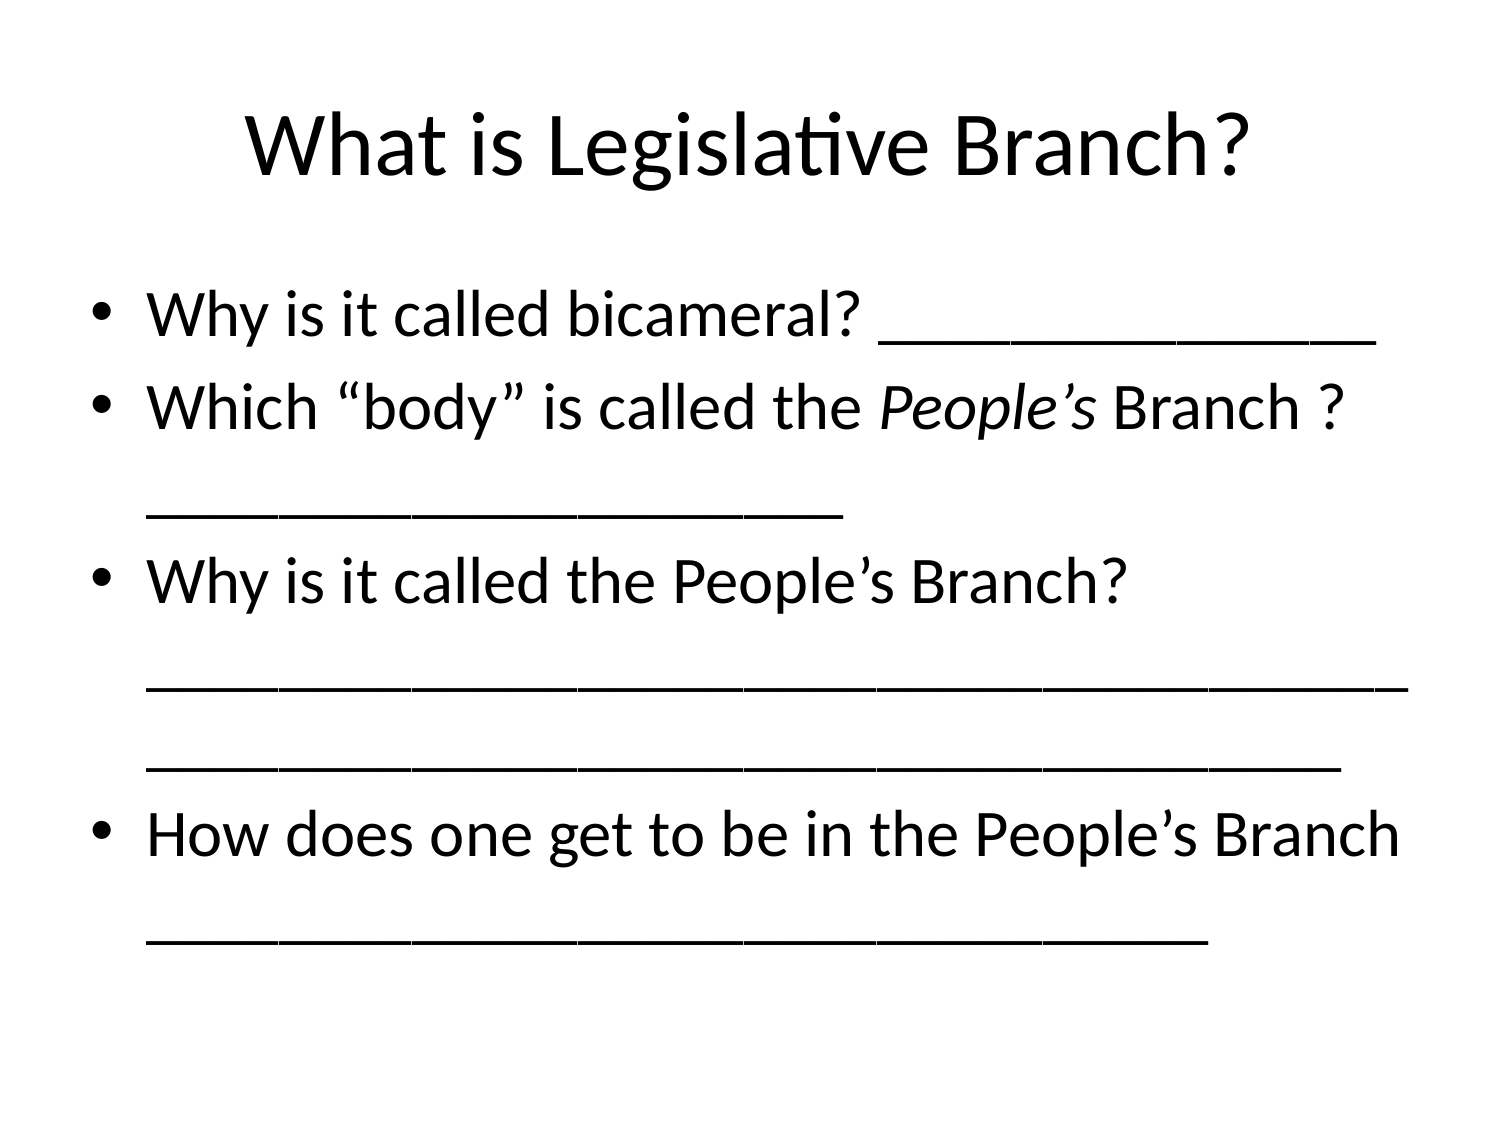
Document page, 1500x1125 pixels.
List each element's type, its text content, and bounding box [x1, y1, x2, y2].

list Why is it called bicameral? _______________ Which “body” is called the People’s Branch ?_____________________ Why is it called the People’s Branch? __________________________________________________________________________ How does one get to be in the People’s Branch ________________________________ [75, 262, 1425, 1005]
title What is Legislative Branch? [75, 45, 1425, 233]
